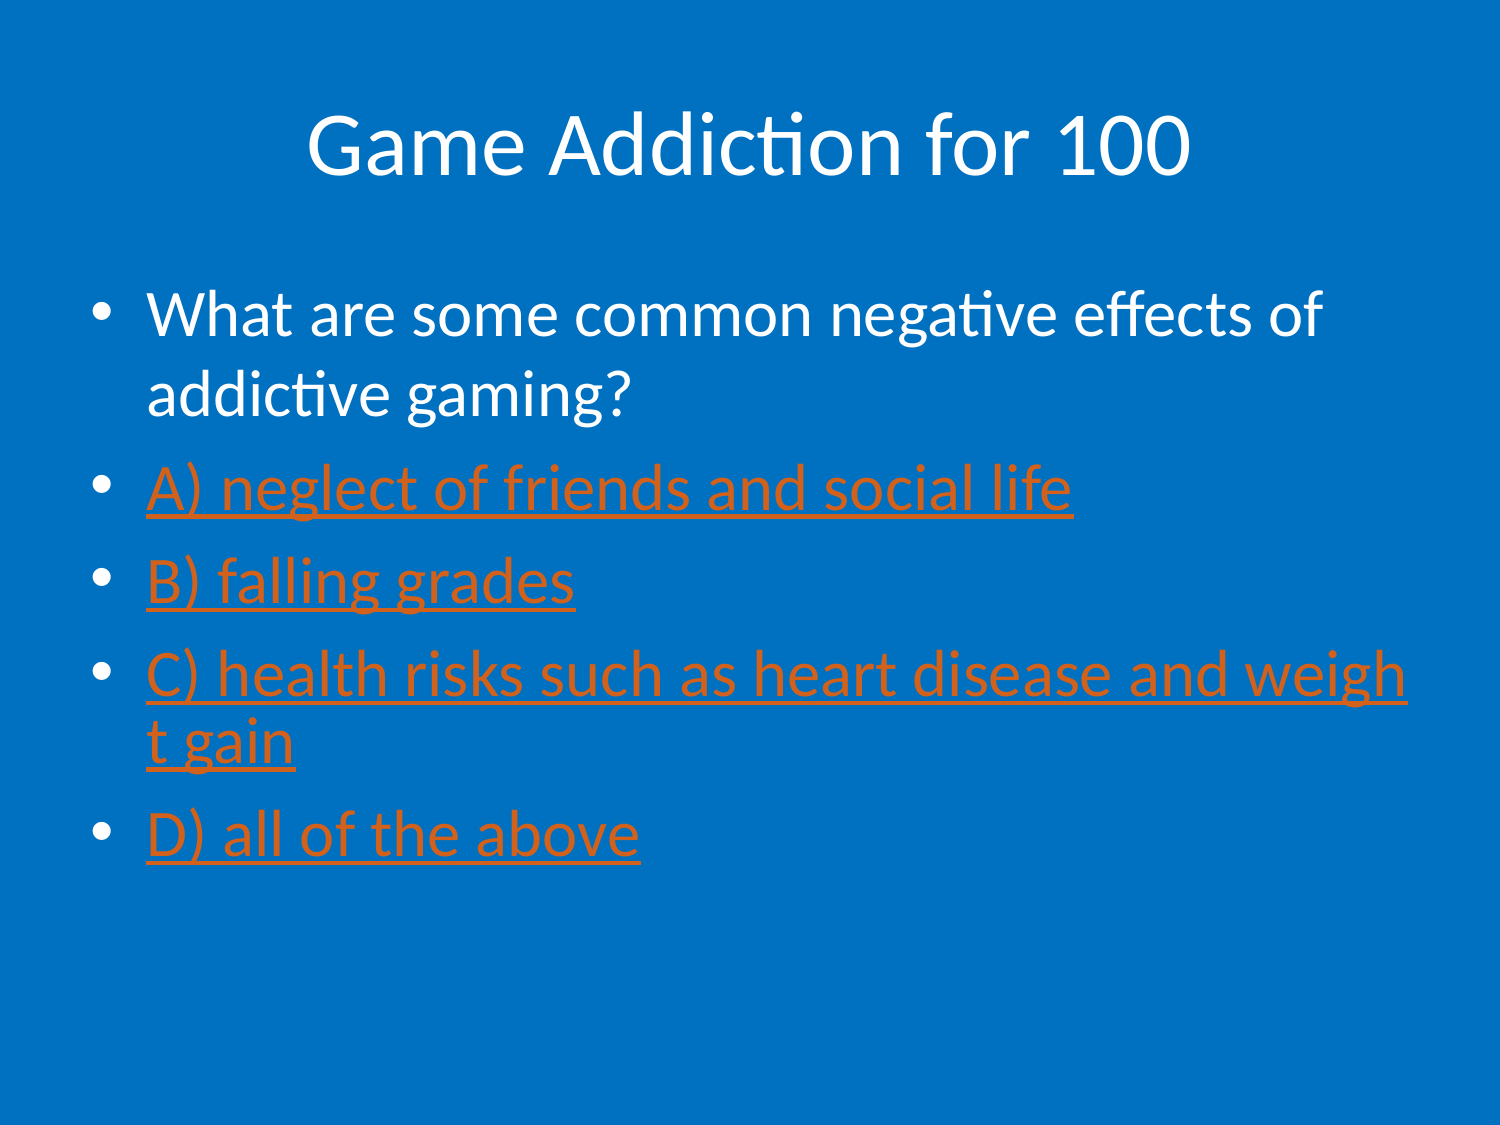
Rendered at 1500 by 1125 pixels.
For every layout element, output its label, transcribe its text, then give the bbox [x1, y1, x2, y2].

list What are some common negative effects of addictive gaming? A) neglect of friends and social life B) falling grades C) health risks such as heart disease and weight gain D) all of the above [75, 262, 1425, 1005]
title Game Addiction for 100 [75, 45, 1425, 233]
